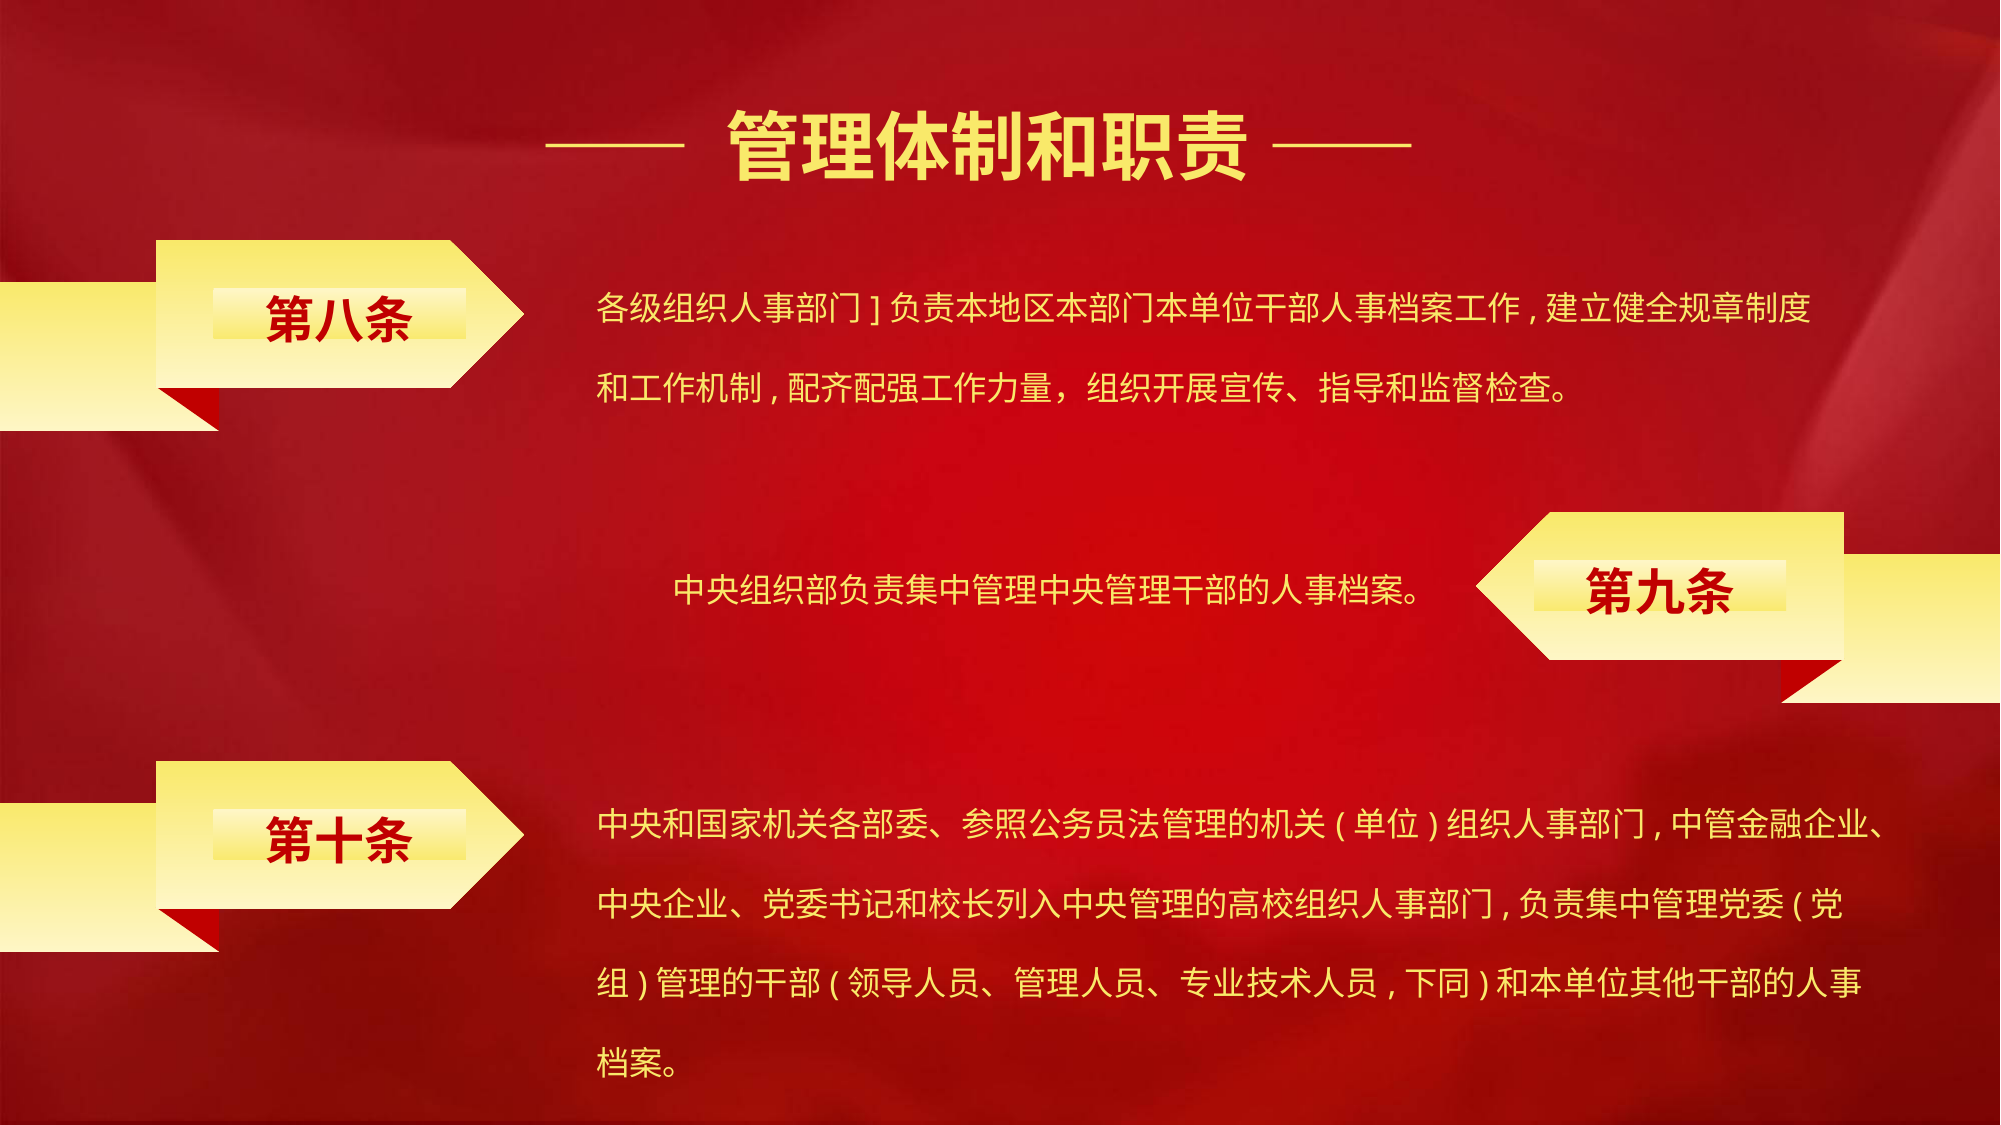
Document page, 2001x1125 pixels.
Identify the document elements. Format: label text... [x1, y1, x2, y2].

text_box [0, 760, 524, 952]
text_box 中央组织部负责集中管理中央管理干部的人事档案。 [610, 521, 1453, 617]
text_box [1476, 511, 2000, 703]
text_box 中央和国家机关各部委、参照公务员法管理的机关(单位)组织人事部门,中管金融企业、中央企业、党委书记和校长列入中央管理的高校组织人事部门,负责集中管理党委(党组)管理的干部(领导人员、管理人员、专业技术人员,下同)和本单位其他干部的人事档案。 [581, 755, 1891, 1090]
picture [0, 0, 2000, 1125]
text_box —— 管理体制和职责 —— [67, 92, 1891, 197]
text_box 各级组织人事部门]负责本地区本部门本单位干部人事档案工作,建立健全规章制度和工作机制,配齐配强工作力量，组织开展宣传、指导和监督检查。 [581, 239, 1845, 415]
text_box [0, 239, 524, 431]
